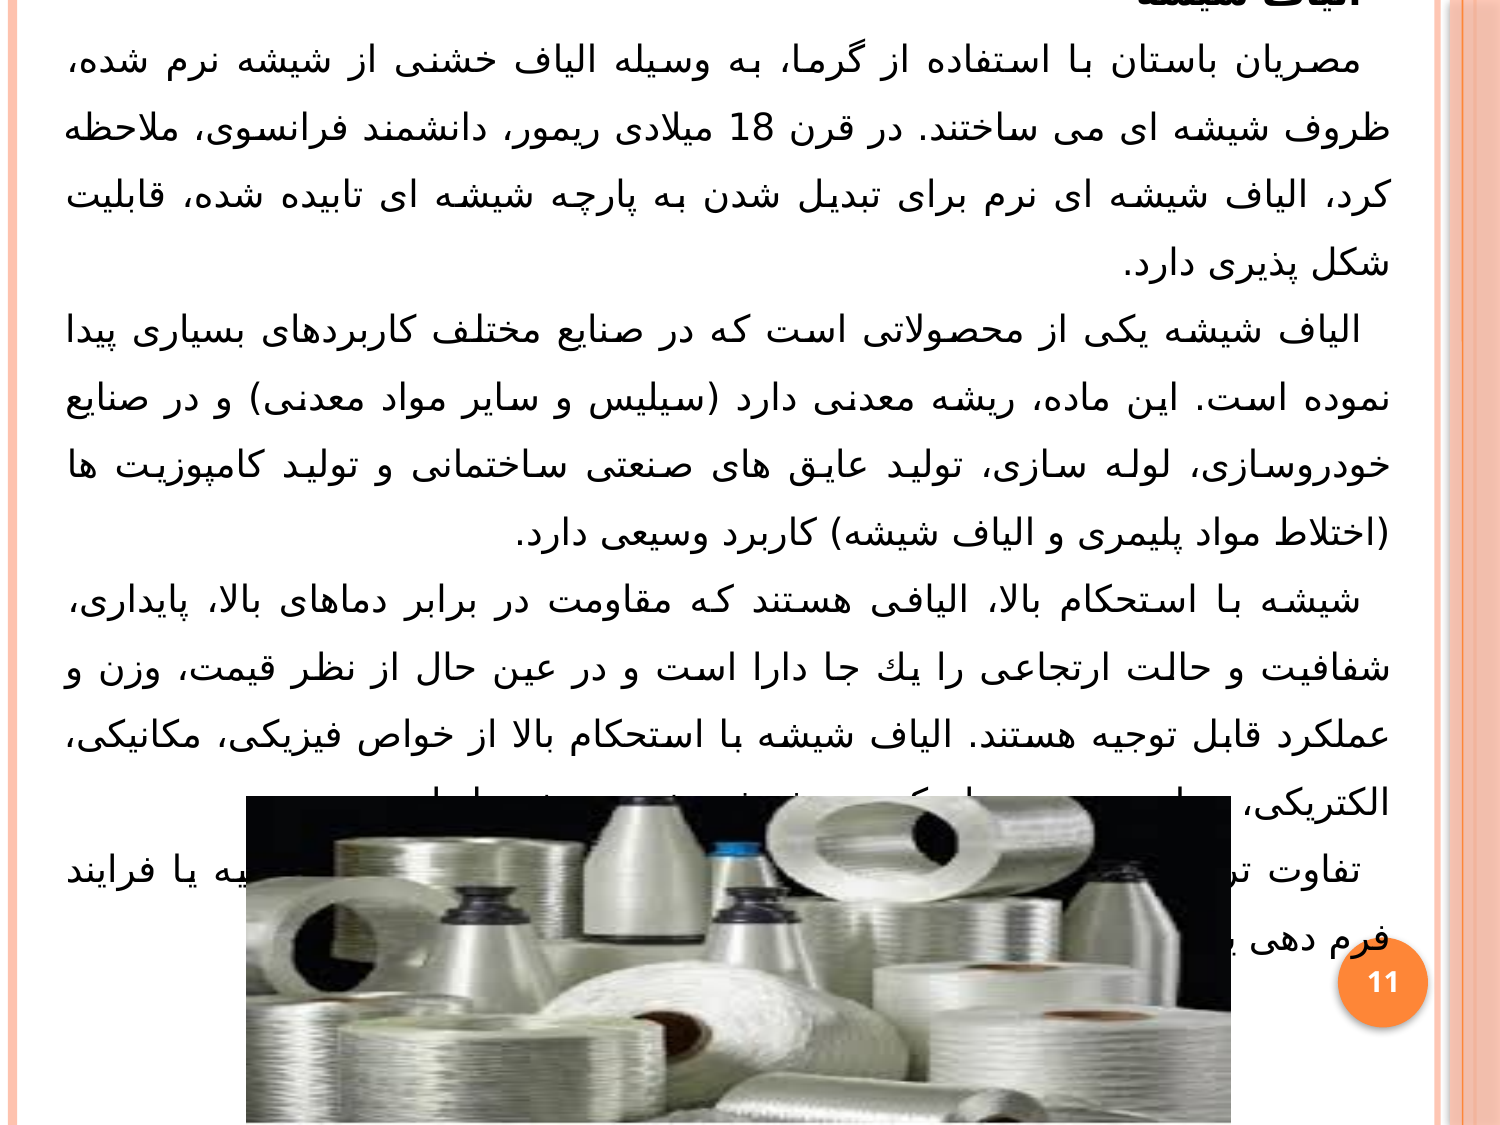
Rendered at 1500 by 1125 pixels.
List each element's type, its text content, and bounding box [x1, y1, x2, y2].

text_box الیاف شیشه مصریان باستان با استفاده از گرما، به وسیله الیاف خشنی از شیشه نرم شده، ظروف شیشه ای می ساختند. در قرن 18 میلادی ریمور، دانشمند فرانسوی، ملاحظه كرد، الیاف شیشه ای نرم برای تبدیل شدن به پارچه شیشه ای تابیده شده، قابلیت شكل پذیری دارد. الیاف شیشه یكی از محصولاتی است كه در صنایع مختلف كاربردهای بسیاری پیدا نموده است. این ماده، ریشه معدنی دارد (سیلیس و سایر مواد معدنی) و در صنایع خودروسازی، لوله سازی، تولید عایق های صنعتی ساختمانی و تولید كامپوزیت ها (اختلاط مواد پلیمری و الیاف شیشه) كاربرد وسیعی دارد. شیشه با استحكام بالا، الیافی هستند كه مقاومت در برابر دماهای بالا، پایداری، شفافیت و حالت ارتجاعی را یك جا دارا است و در عین حال از نظر قیمت، وزن و عملكرد قابل توجیه هستند. الیاف شیشه با استحكام بالا از خواص فیزیكی، مكانیكی، الكتریكی، حرارتی، صوتی، اپتیكی، و تشعشی خوبی برخوردار است. تفاوت تركیبات شیمیایی در انواع شیشه، ناشی از تفاوت مواد خام اولیه یا فرایند فرم دهی یا قیود محیطی در سایت تولید است. [46, 0, 1407, 958]
picture [245, 796, 1231, 1125]
slide_number 11 [1333, 940, 1434, 1027]
